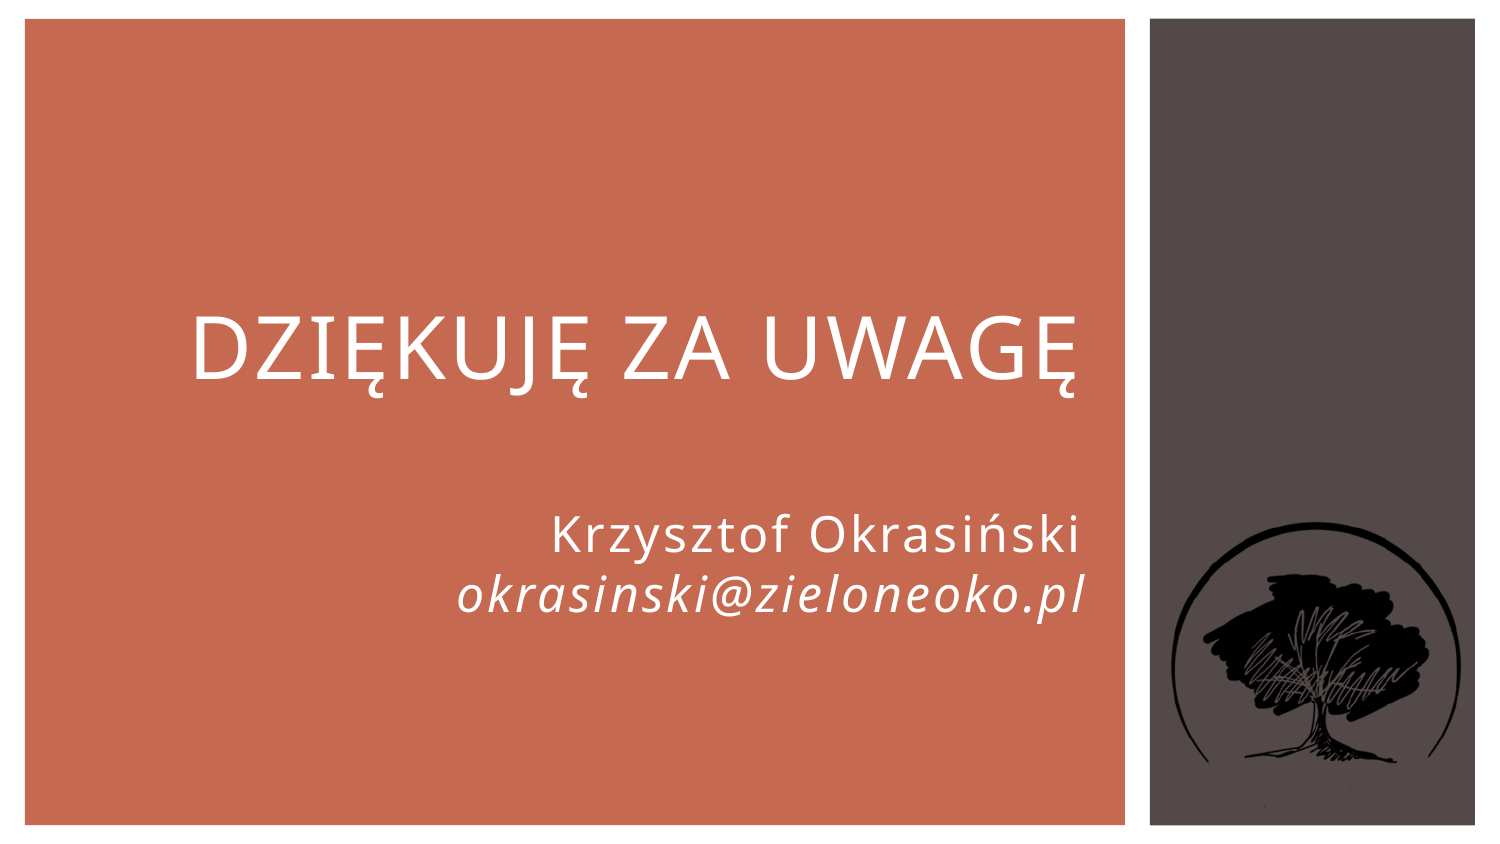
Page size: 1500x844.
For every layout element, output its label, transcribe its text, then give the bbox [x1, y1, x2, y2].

picture [1138, 492, 1492, 844]
title Dziękuję za uwagę Krzysztof Okrasiński okrasinski@zieloneoko.pl [62, 355, 1100, 559]
